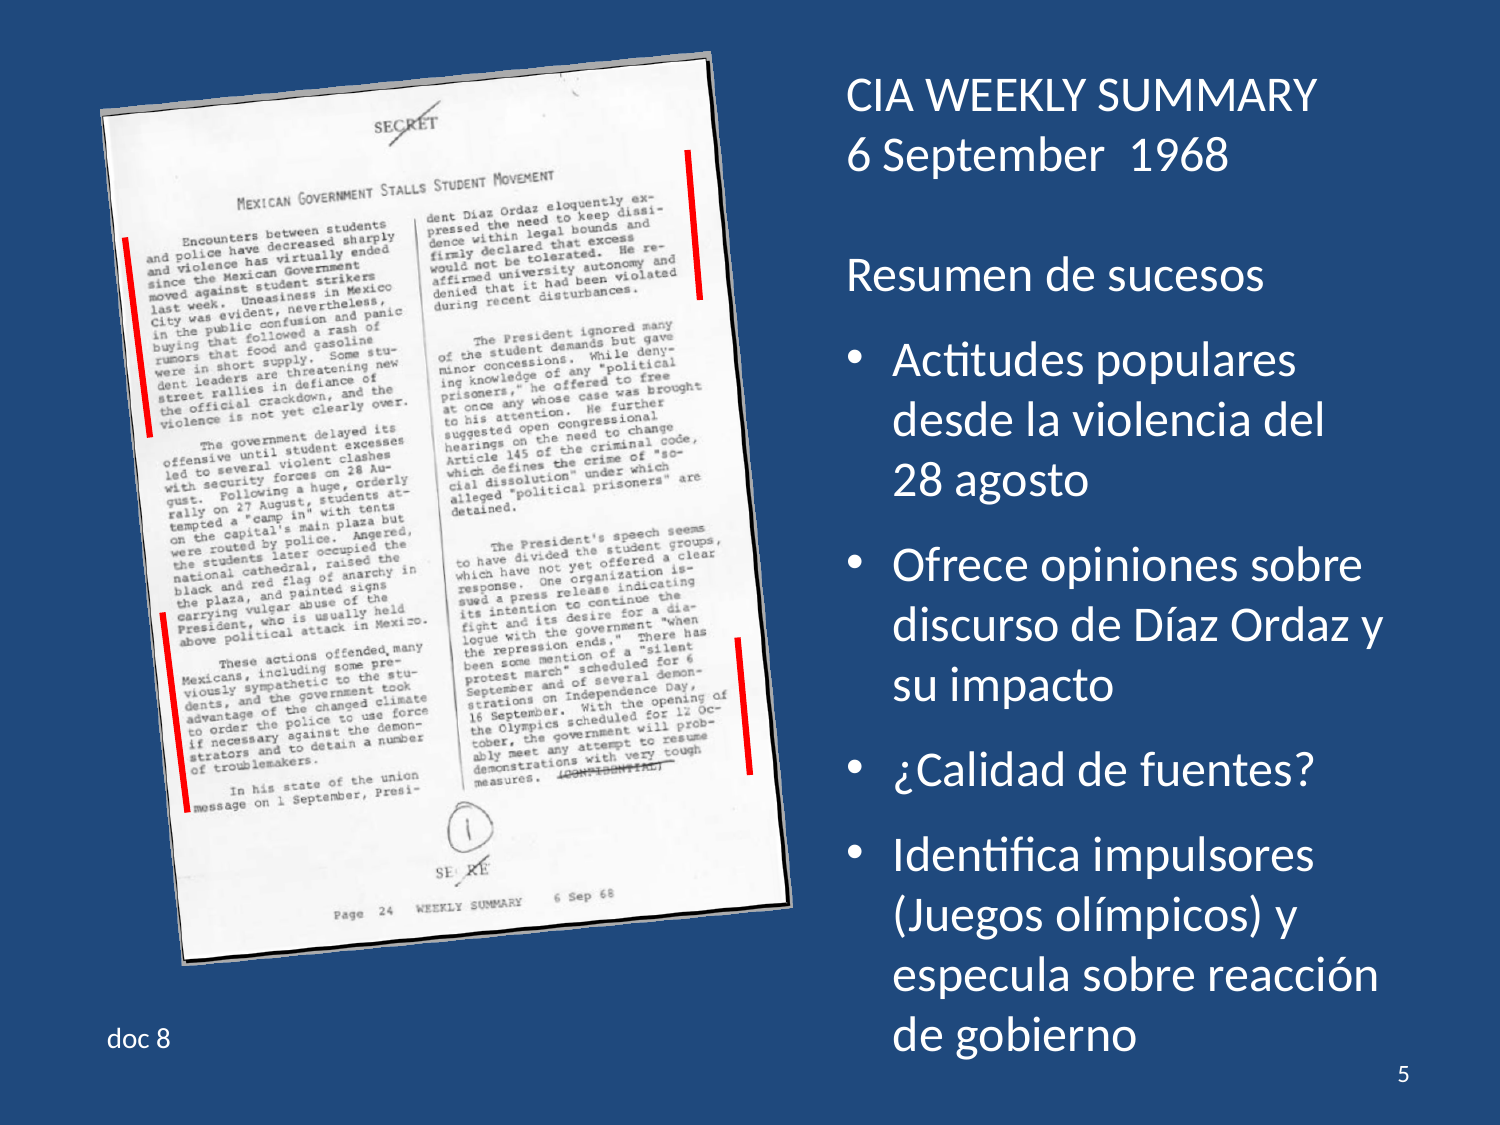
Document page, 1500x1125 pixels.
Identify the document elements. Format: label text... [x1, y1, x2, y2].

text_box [162, 612, 188, 813]
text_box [124, 237, 151, 438]
slide_number 5 [1074, 1042, 1425, 1103]
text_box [737, 637, 751, 776]
text_box doc 8 [92, 1012, 193, 1063]
picture [139, 76, 753, 939]
text_box CIA WEEKLY SUMMARY 6 September 1968 Resumen de sucesos Actitudes populares desde la violencia del 28 agosto Ofrece opiniones sobre discurso de Díaz Ordaz y su impacto ¿Calidad de fuentes? Identifica impulsores (Juegos olímpicos) y especula sobre reacción de gobierno [831, 53, 1438, 1069]
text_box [687, 149, 701, 301]
